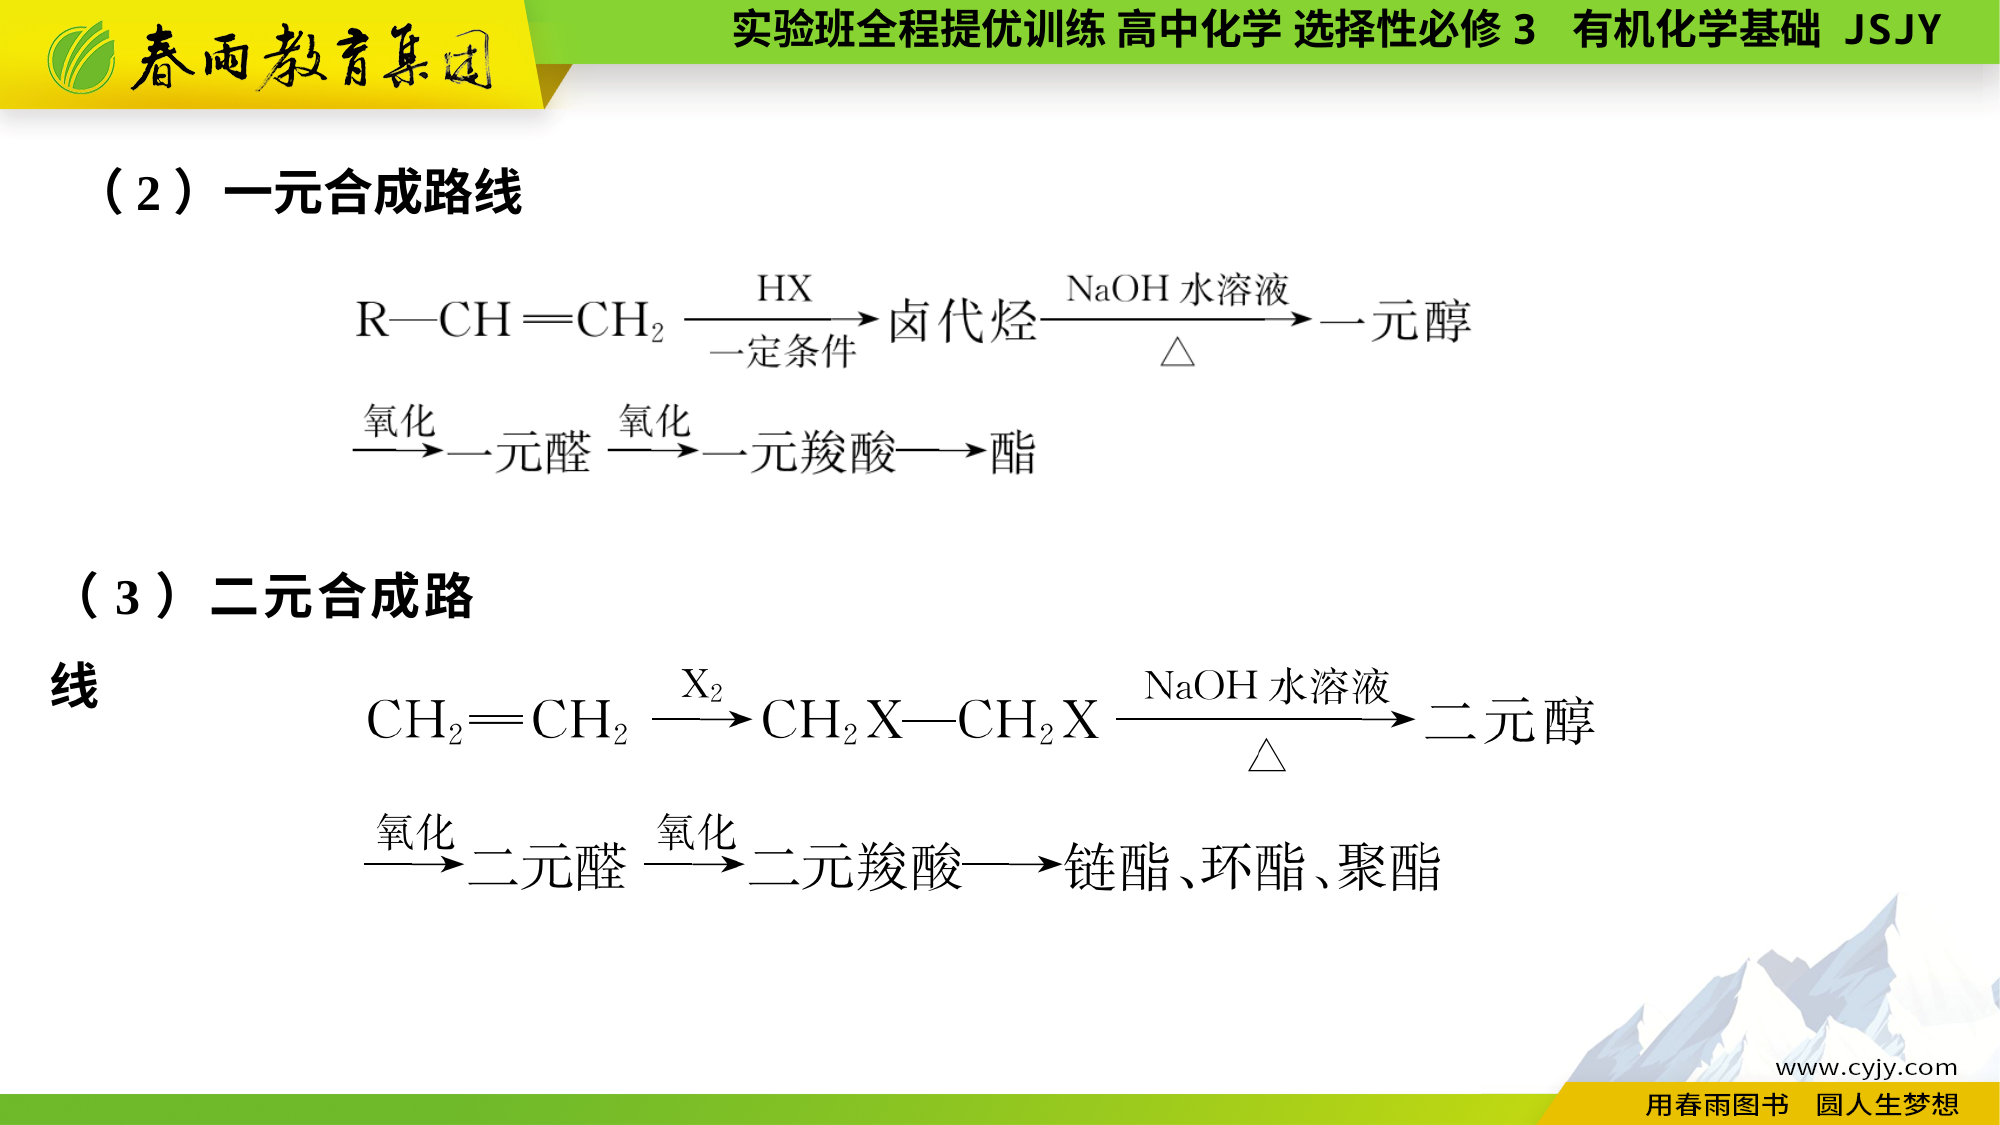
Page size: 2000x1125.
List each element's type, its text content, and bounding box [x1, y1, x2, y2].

text_box （3）二元合成路线 [34, 527, 490, 632]
picture [0, 0, 2000, 1125]
list （2）一元合成路线 [59, 122, 1944, 217]
